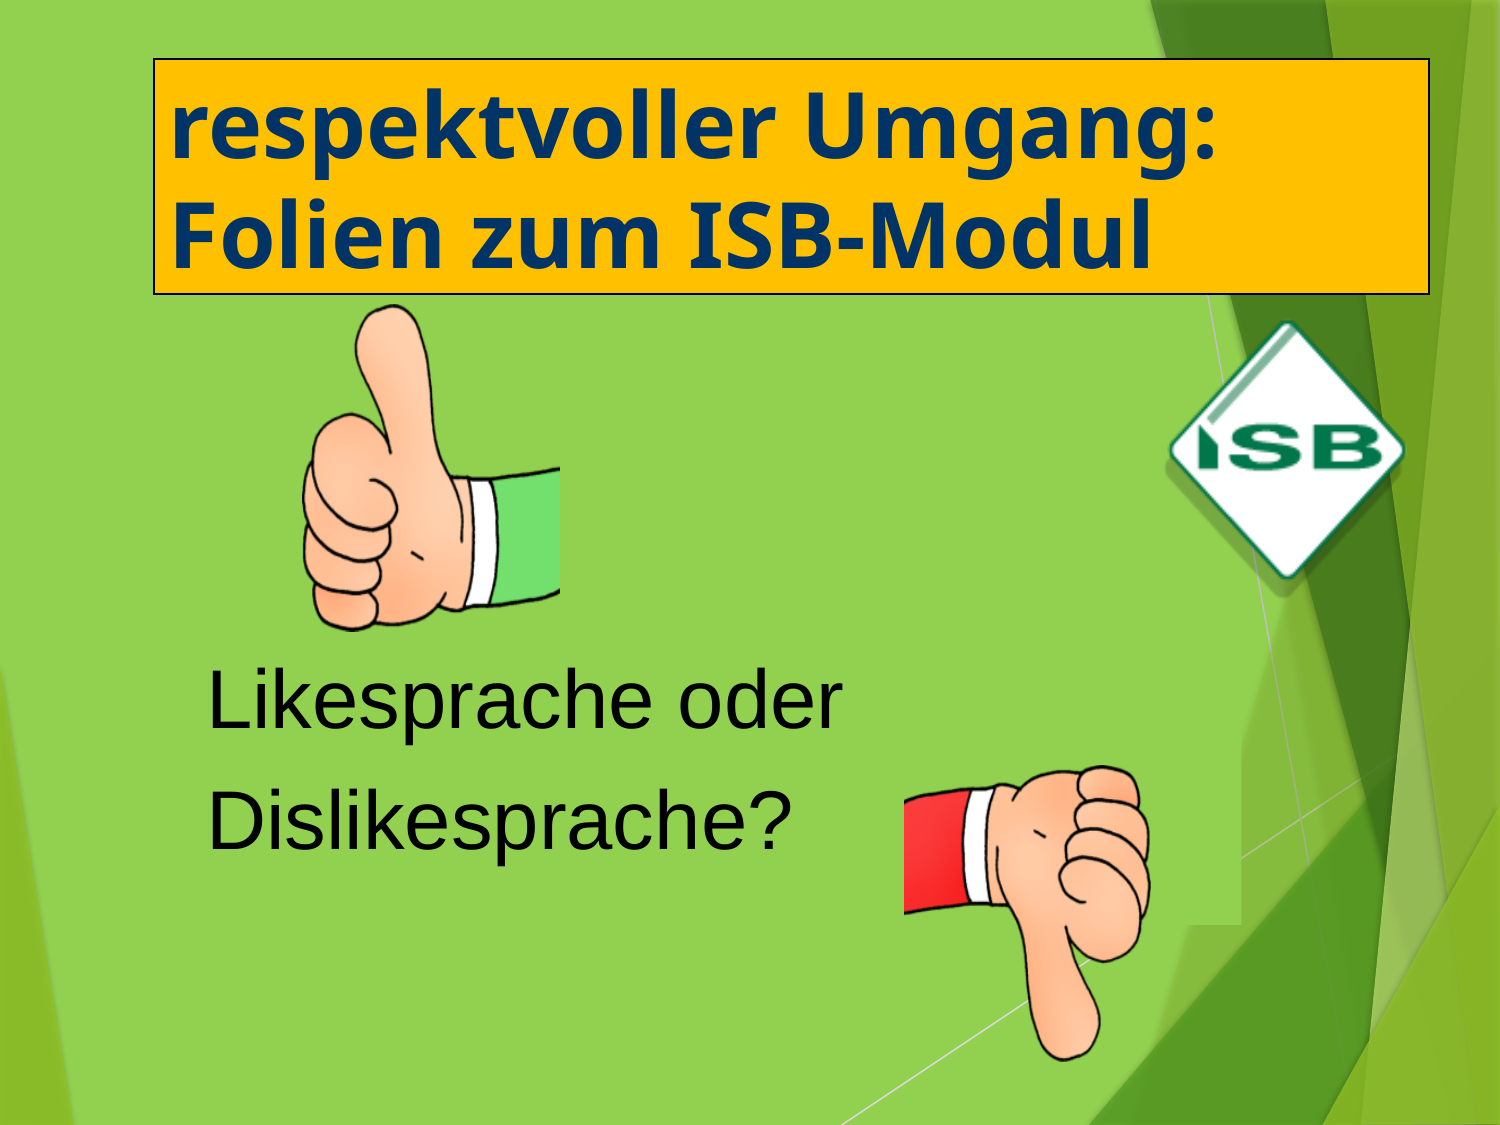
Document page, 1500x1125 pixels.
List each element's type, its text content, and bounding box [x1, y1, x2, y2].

text_box Likesprache oder Dislikesprache? [191, 637, 1242, 925]
picture [300, 302, 562, 635]
text_box respektvoller Umgang: Folien zum ISB-Modul [154, 59, 1430, 294]
picture [1115, 298, 1457, 623]
picture [902, 762, 1152, 1064]
